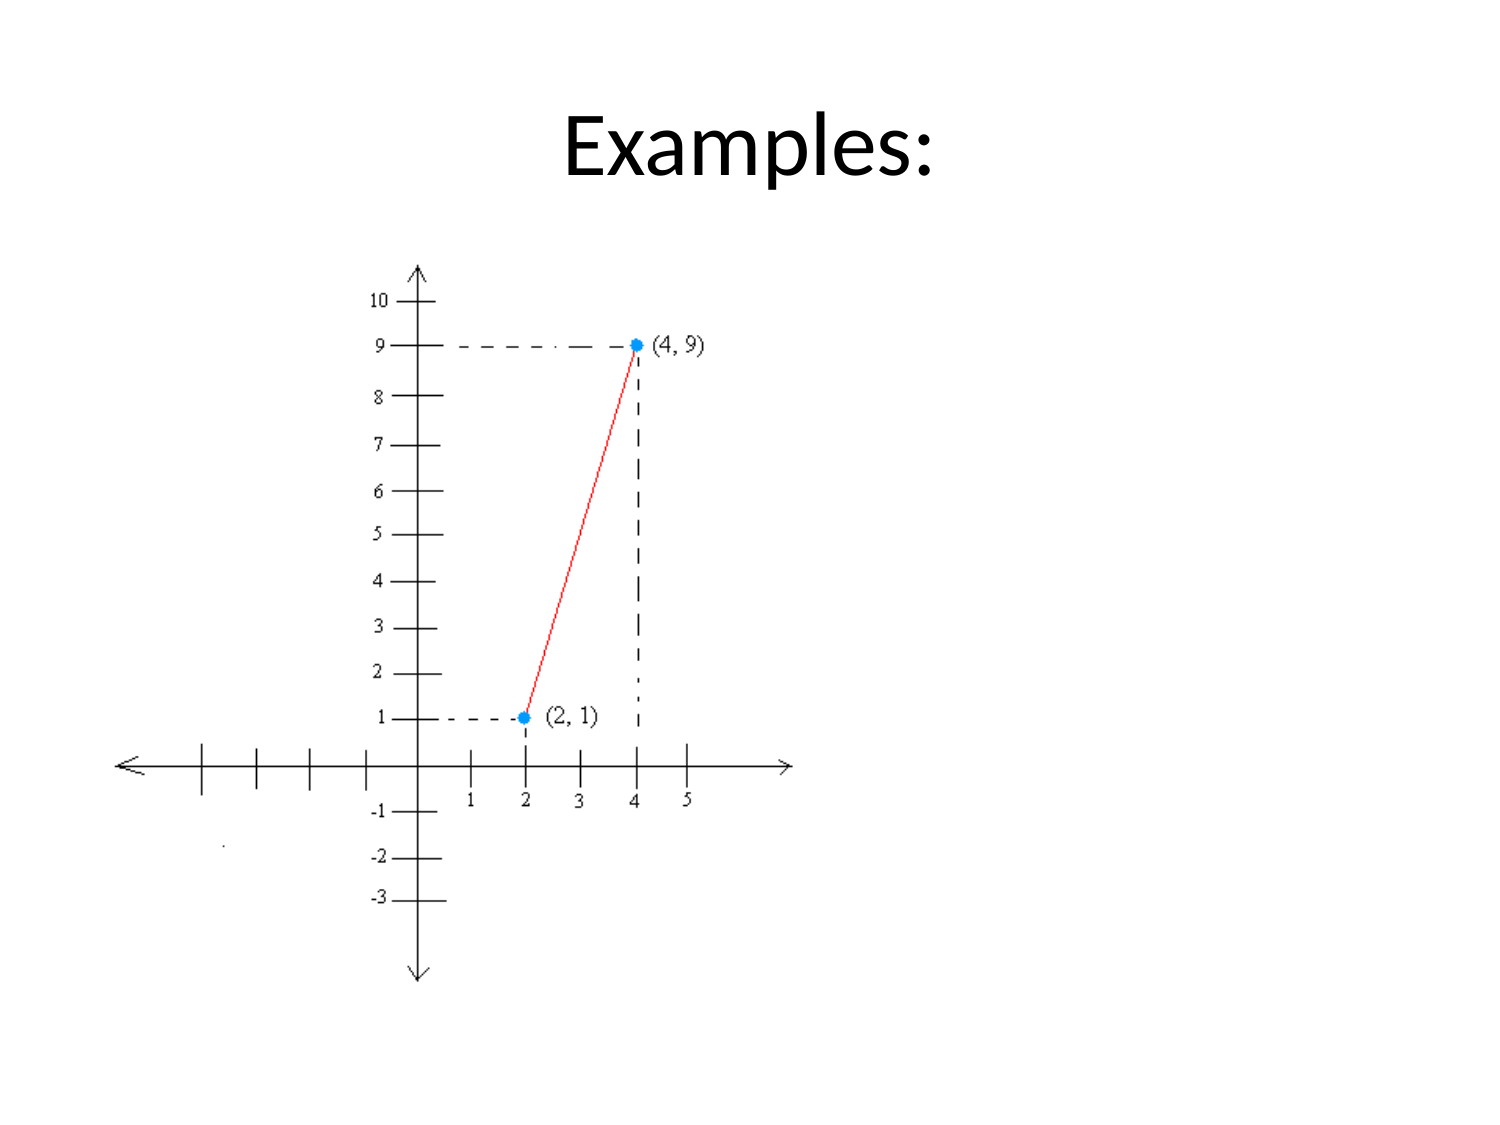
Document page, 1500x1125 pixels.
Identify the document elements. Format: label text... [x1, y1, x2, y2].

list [112, 262, 796, 985]
title Examples: [75, 45, 1425, 233]
